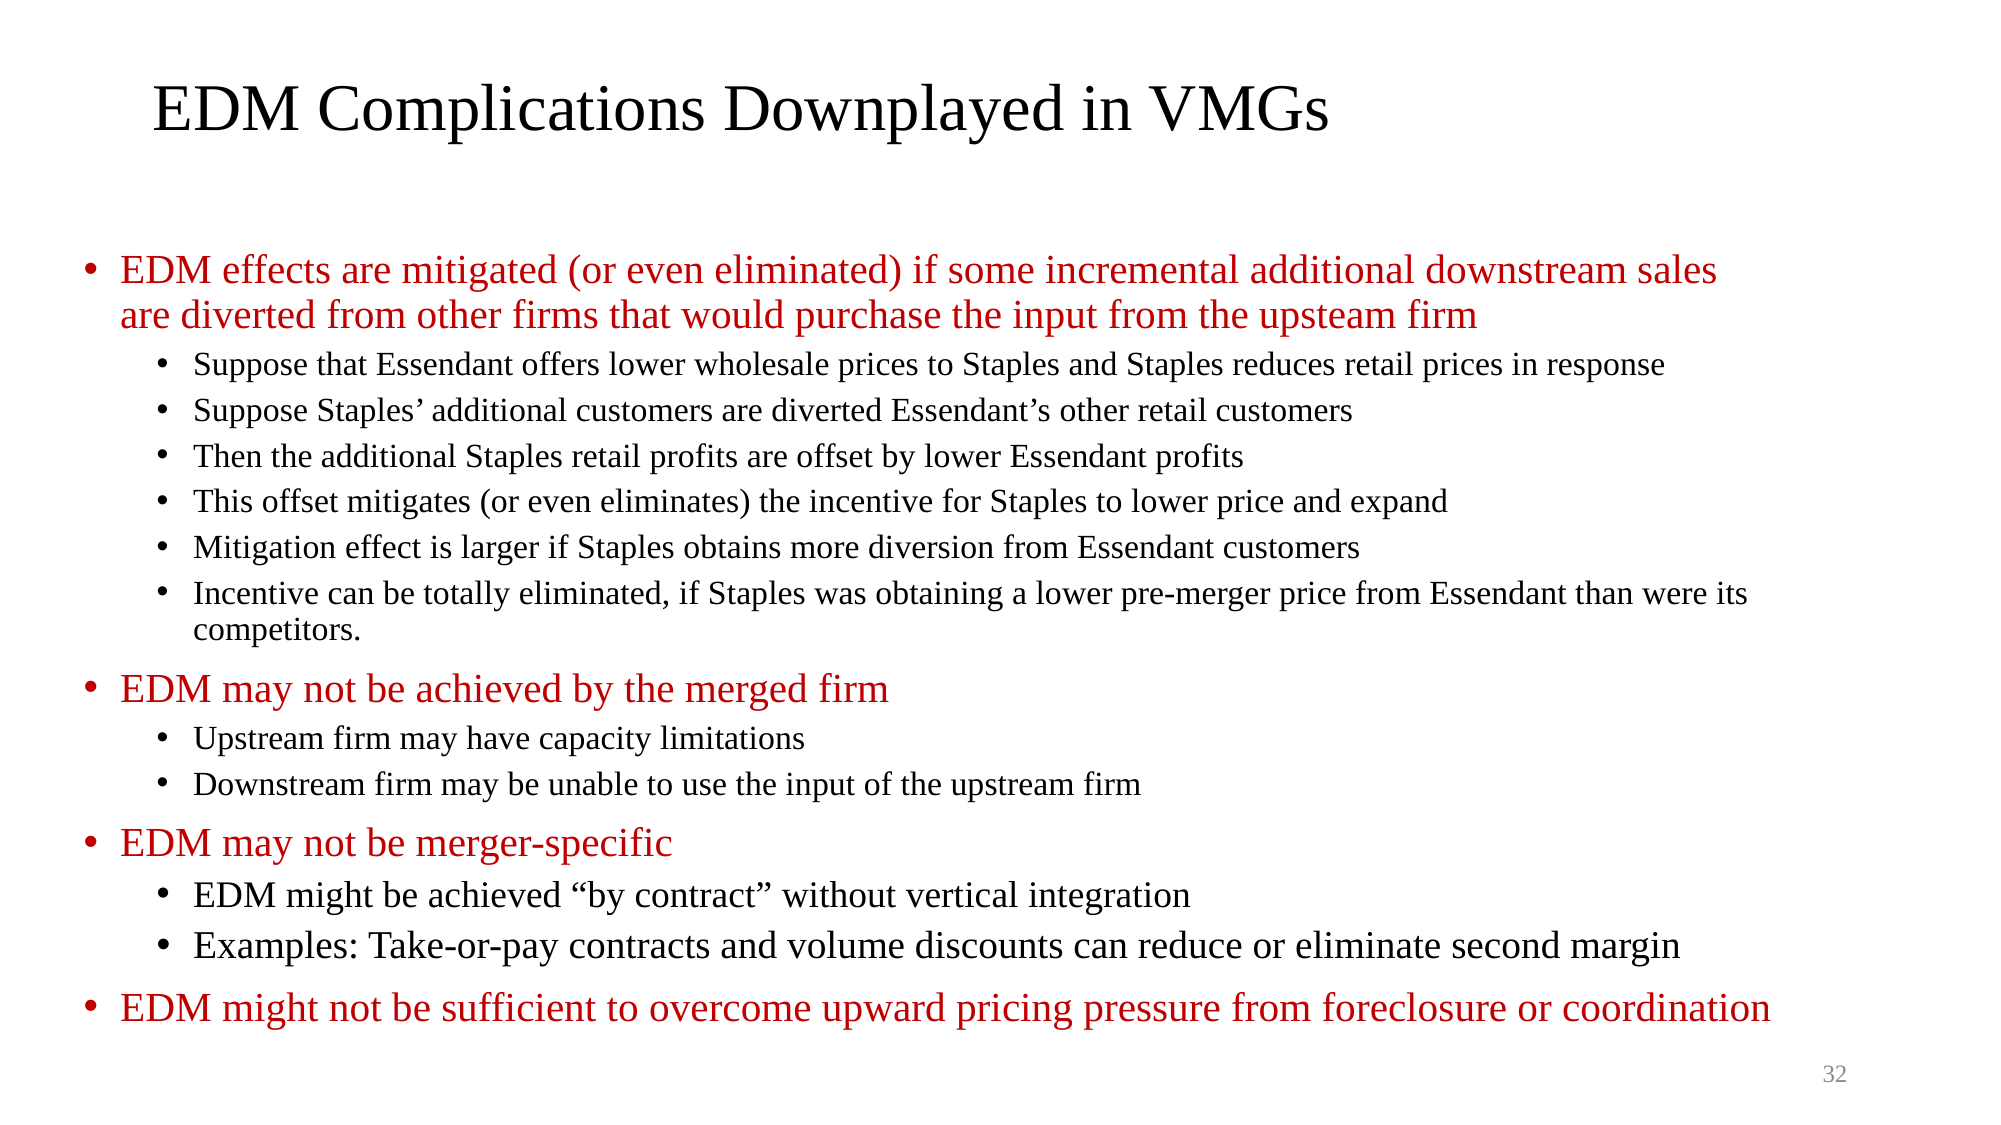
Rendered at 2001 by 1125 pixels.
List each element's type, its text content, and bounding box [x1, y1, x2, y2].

slide_number 32 [1412, 1042, 1863, 1103]
title EDM Complications Downplayed in VMGs [137, 0, 1863, 218]
list EDM effects are mitigated (or even eliminated) if some incremental additional downstream sales are diverted from other firms that would purchase the input from the upsteam firm Suppose that Essendant offers lower wholesale prices to Staples and Staples reduces retail prices in response Suppose Staples’ additional customers are diverted Essendant’s other retail customers Then the additional Staples retail profits are offset by lower Essendant profits This offset mitigates (or even eliminates) the incentive for Staples to lower price and expand Mitigation effect is larger if Staples obtains more diversion from Essendant customers Incentive can be totally eliminated, if Staples was obtaining a lower pre-merger price from Essendant than were its competitors. EDM may not be achieved by the merged firm Upstream firm may have capacity limitations Downstream firm may be unable to use the input of the upstream firm EDM may not be merger-specific EDM might be achieved “by contract” without vertical integration Examples: Take-or-pay contracts and volume discounts can reduce or eliminate second margin EDM might not be sufficient to overcome upward pricing pressure from foreclosure or coordination [68, 240, 1794, 1089]
